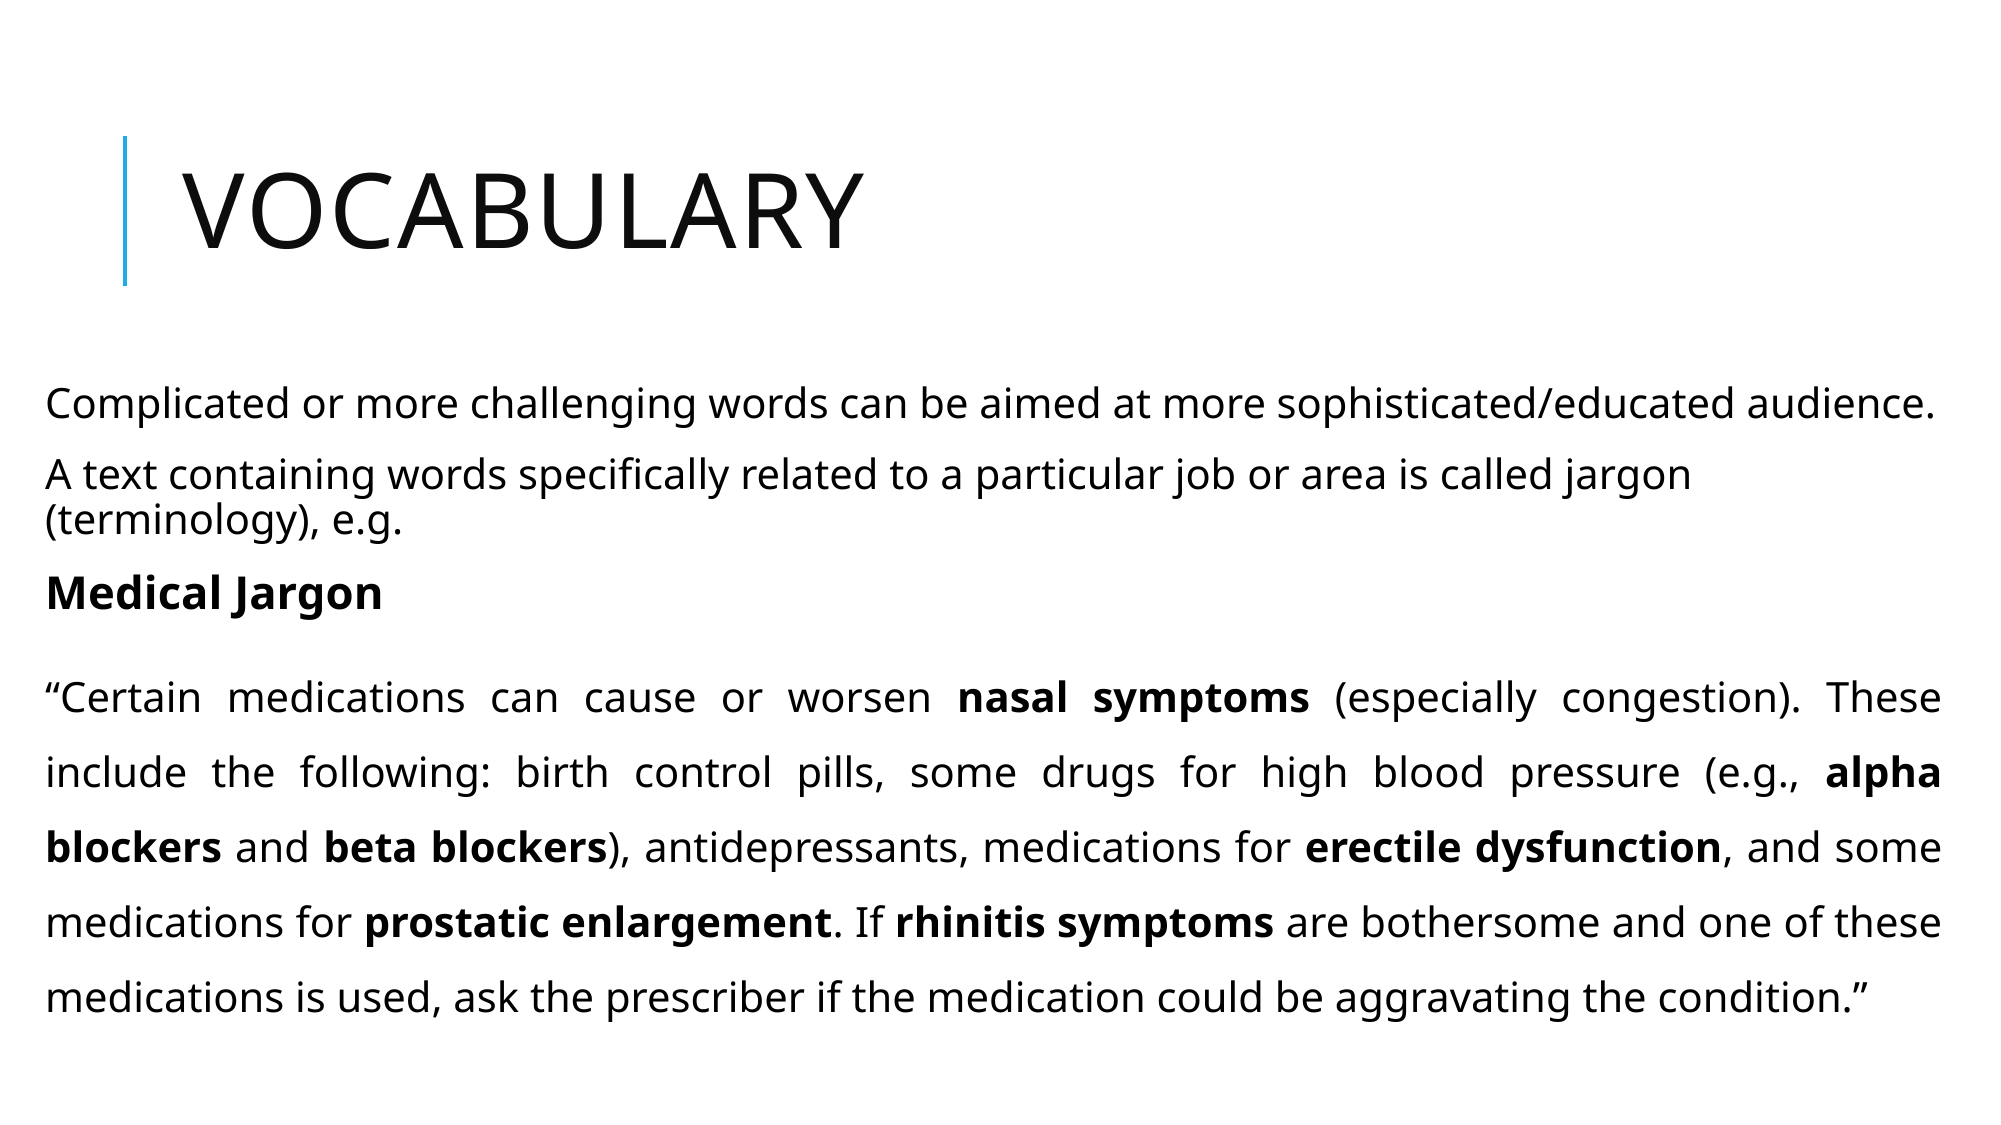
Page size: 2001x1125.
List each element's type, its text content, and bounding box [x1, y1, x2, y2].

title Vocabulary [168, 96, 1763, 342]
list Complicated or more challenging words can be aimed at more sophisticated/educated audience. A text containing words specifically related to a particular job or area is called jargon (terminology), e.g. Medical Jargon “Certain medications can cause or worsen nasal symptoms (especially congestion). These include the following: birth control pills, some drugs for high blood pressure (e.g., alpha blockers and beta blockers), antidepressants, medications for erectile dysfunction, and some medications for prostatic enlargement. If rhinitis symptoms are bothersome and one of these medications is used, ask the prescriber if the medication could be aggravating the condition.” [23, 375, 1950, 1035]
